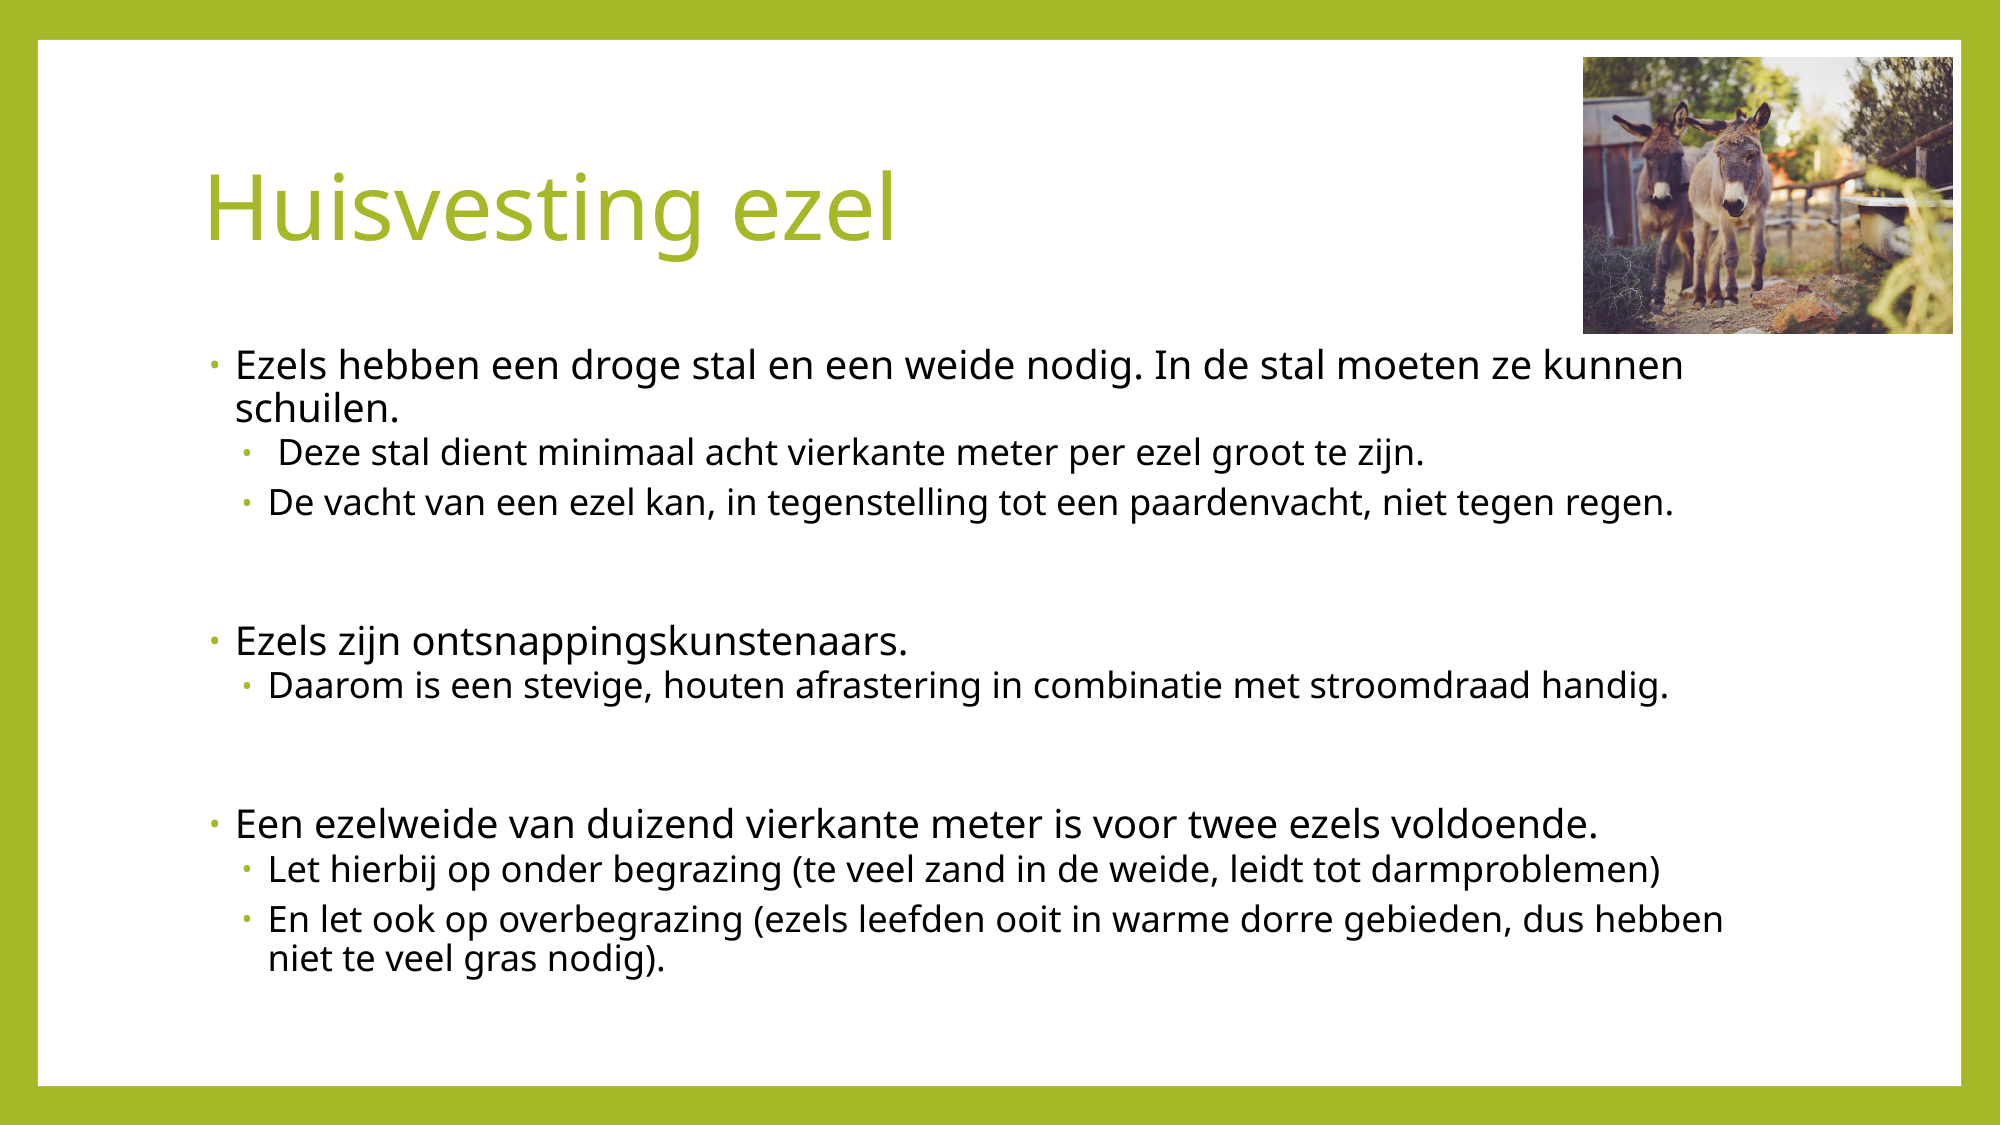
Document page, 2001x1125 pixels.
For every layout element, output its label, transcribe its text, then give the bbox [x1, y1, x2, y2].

title Huisvesting ezel [187, 99, 1577, 323]
list Ezels hebben een droge stal en een weide nodig. In de stal moeten ze kunnen schuilen. Deze stal dient minimaal acht vierkante meter per ezel groot te zijn. De vacht van een ezel kan, in tegenstelling tot een paardenvacht, niet tegen regen. Ezels zijn ontsnappingskunstenaars. Daarom is een stevige, houten afrastering in combinatie met stroomdraad handig. Een ezelweide van duizend vierkante meter is voor twee ezels voldoende. Let hierbij op onder begrazing (te veel zand in de weide, leidt tot darmproblemen) En let ook op overbegrazing (ezels leefden ooit in warme dorre gebieden, dus hebben niet te veel gras nodig). [187, 337, 1808, 1000]
picture [1583, 56, 1953, 334]
